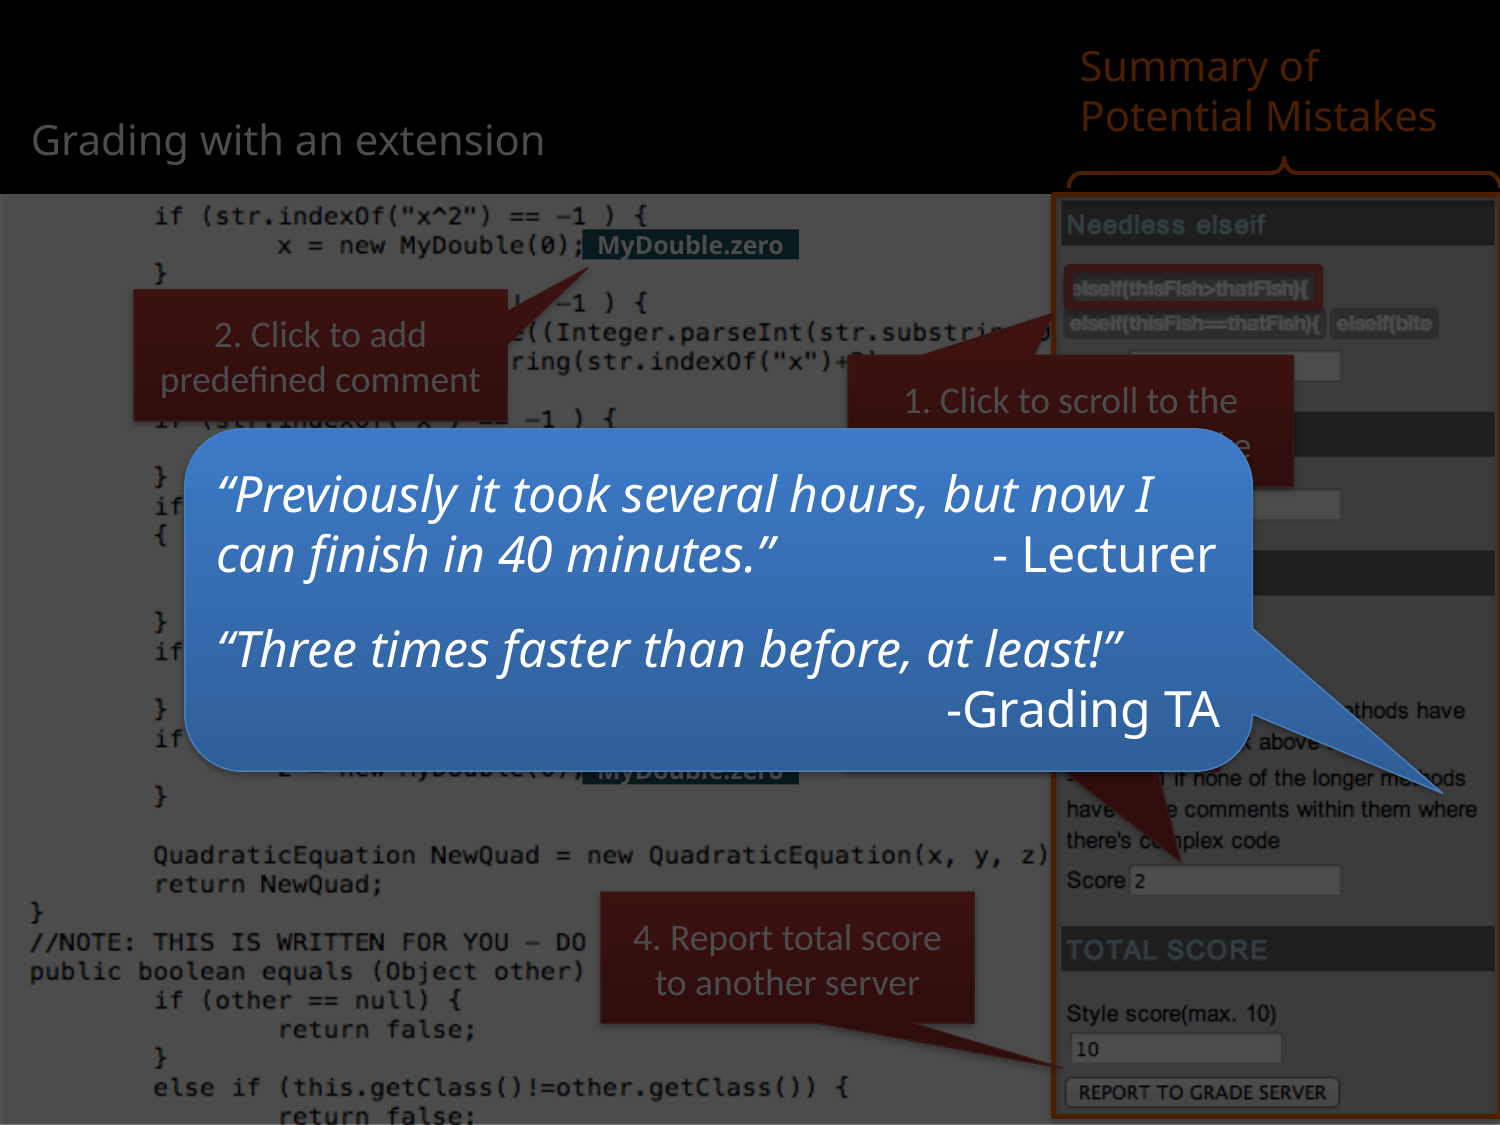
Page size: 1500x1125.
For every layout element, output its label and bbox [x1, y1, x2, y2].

text_box [847, 268, 1319, 487]
picture [0, 194, 1500, 1125]
text_box [0, 0, 1500, 193]
text_box [589, 194, 1048, 1117]
text_box [1053, 31, 1500, 1117]
